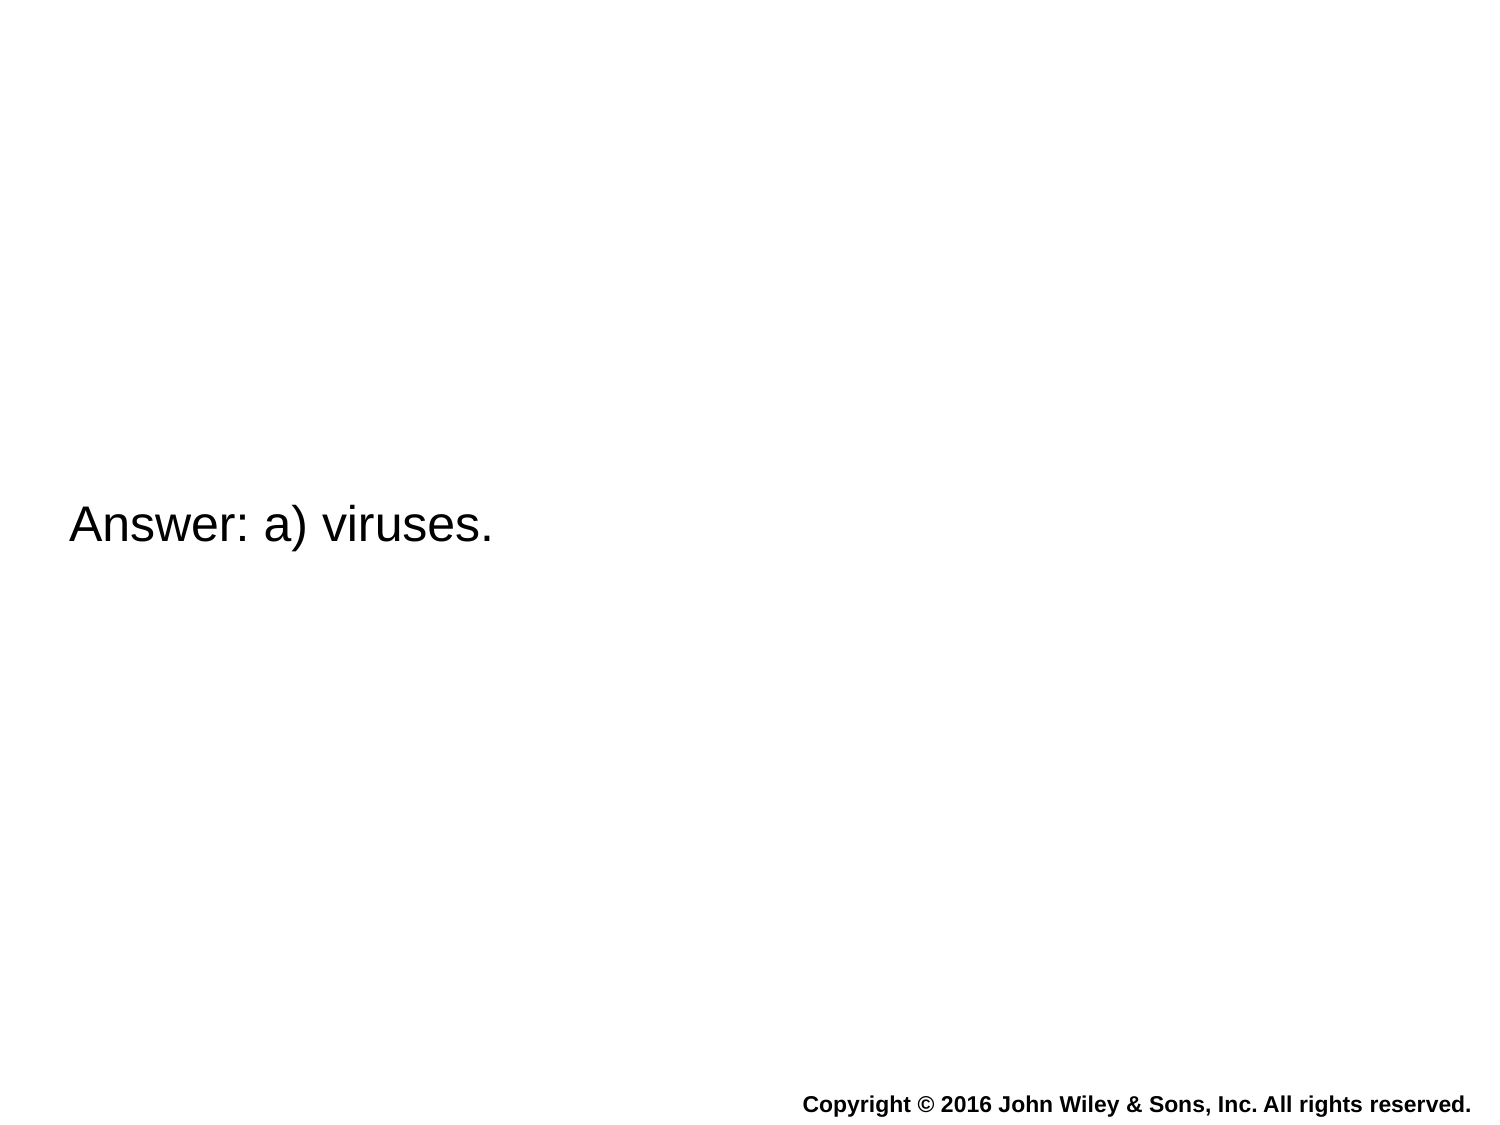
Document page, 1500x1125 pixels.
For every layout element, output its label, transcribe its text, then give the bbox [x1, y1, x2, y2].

text_box Answer: a) viruses. [54, 483, 1466, 559]
text_box Copyright © 2016 John Wiley & Sons, Inc. All rights reserved. [512, 1065, 1488, 1125]
